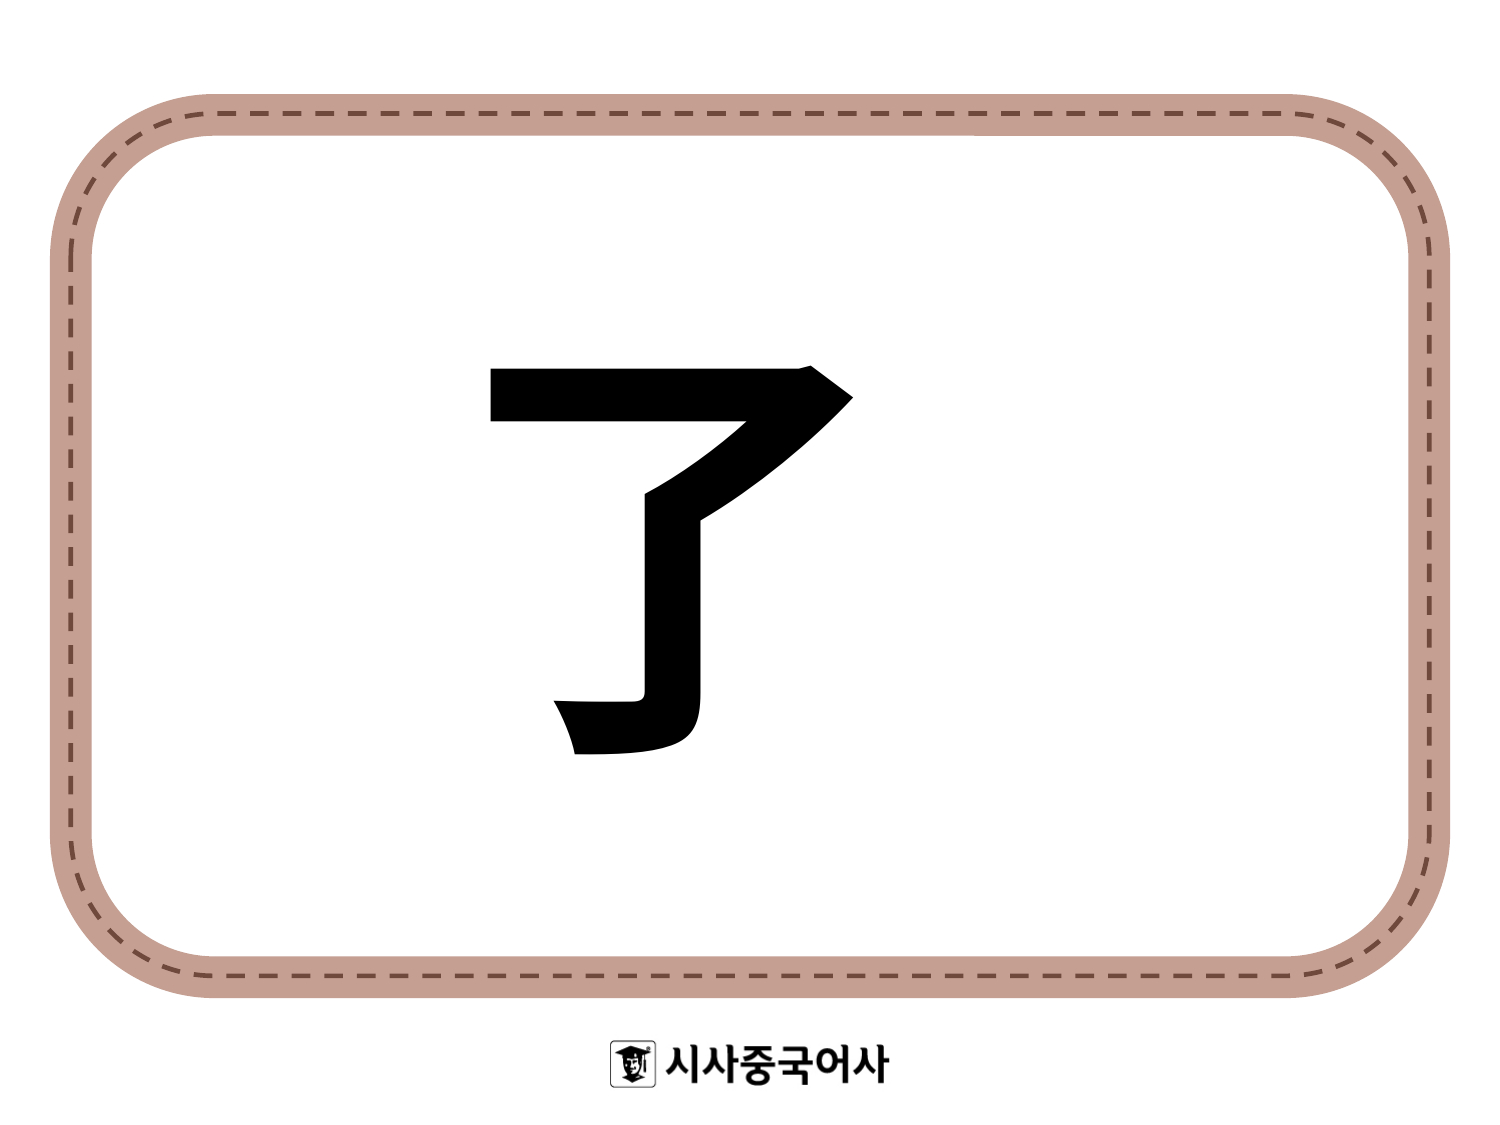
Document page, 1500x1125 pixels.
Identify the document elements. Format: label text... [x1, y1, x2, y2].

picture [602, 1034, 898, 1094]
text_box 了 [145, 189, 1354, 853]
